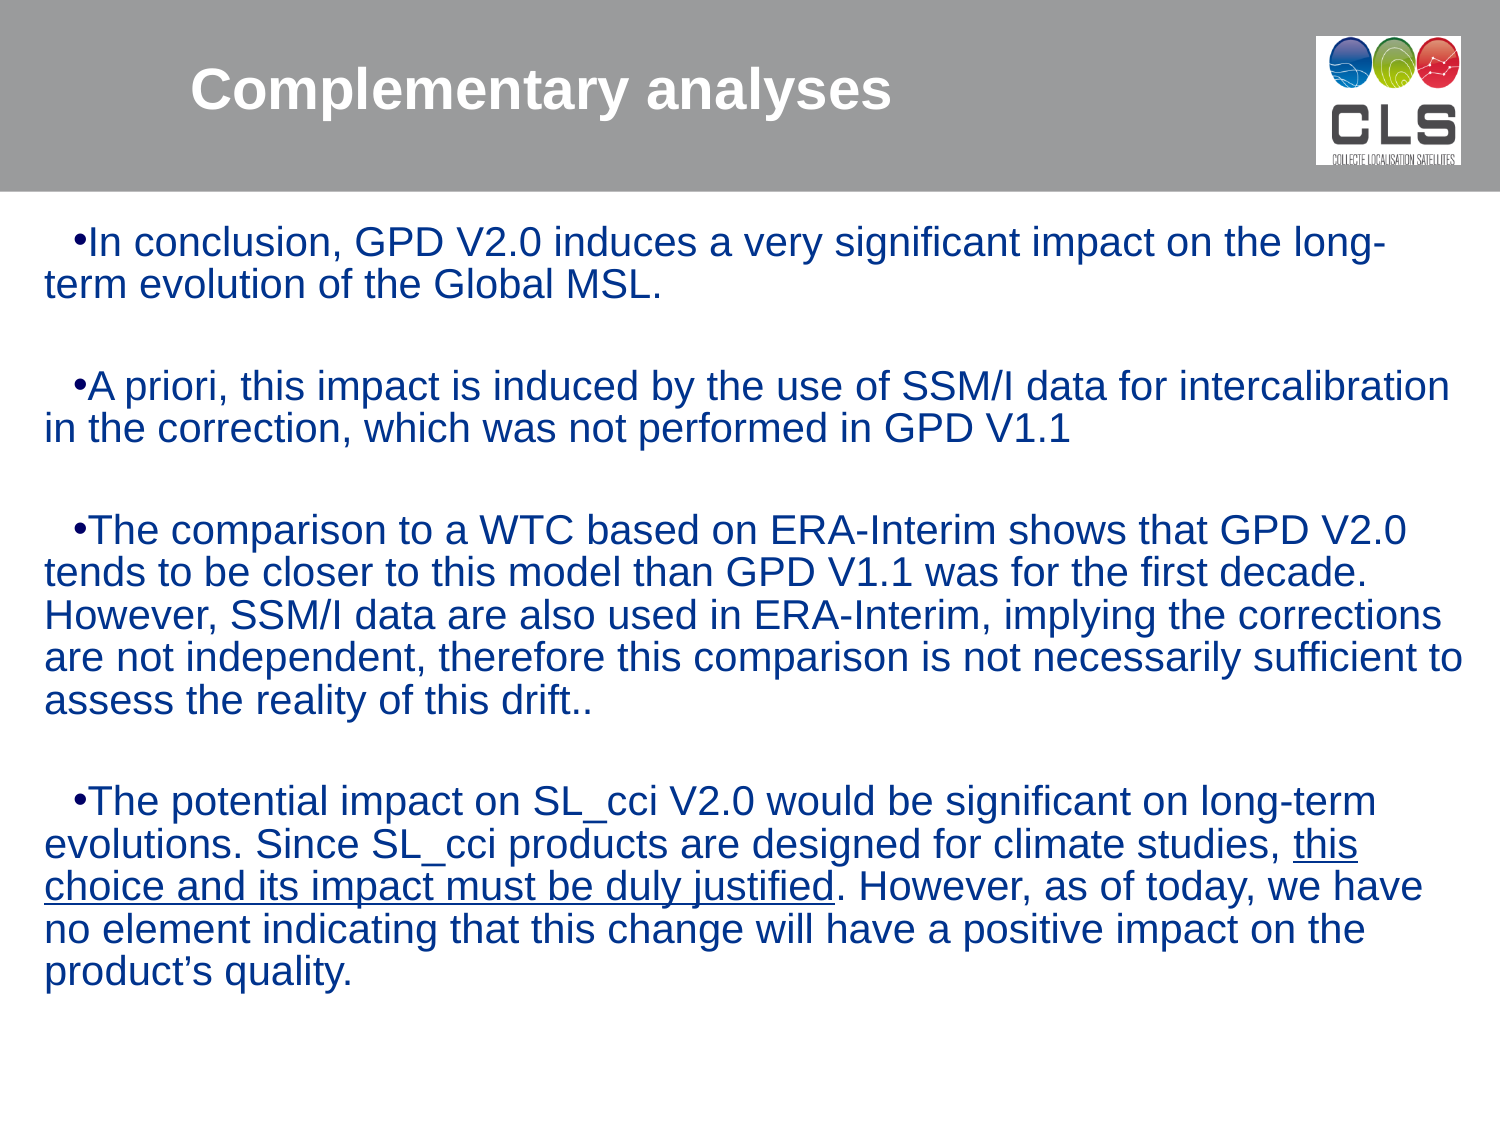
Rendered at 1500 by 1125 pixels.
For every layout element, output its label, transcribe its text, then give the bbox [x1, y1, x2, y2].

text_box Complementary analyses [175, 54, 909, 129]
text_box In conclusion, GPD V2.0 induces a very significant impact on the long-term evolution of the Global MSL. A priori, this impact is induced by the use of SSM/I data for intercalibration in the correction, which was not performed in GPD V1.1 The comparison to a WTC based on ERA-Interim shows that GPD V2.0 tends to be closer to this model than GPD V1.1 was for the first decade. However, SSM/I data are also used in ERA-Interim, implying the corrections are not independent, therefore this comparison is not necessarily sufficient to assess the reality of this drift.. The potential impact on SL_cci V2.0 would be significant on long-term evolutions. Since SL_cci products are designed for climate studies, this choice and its impact must be duly justified. However, as of today, we have no element indicating that this change will have a positive impact on the product’s quality. [29, 214, 1483, 1053]
picture [1316, 36, 1461, 165]
